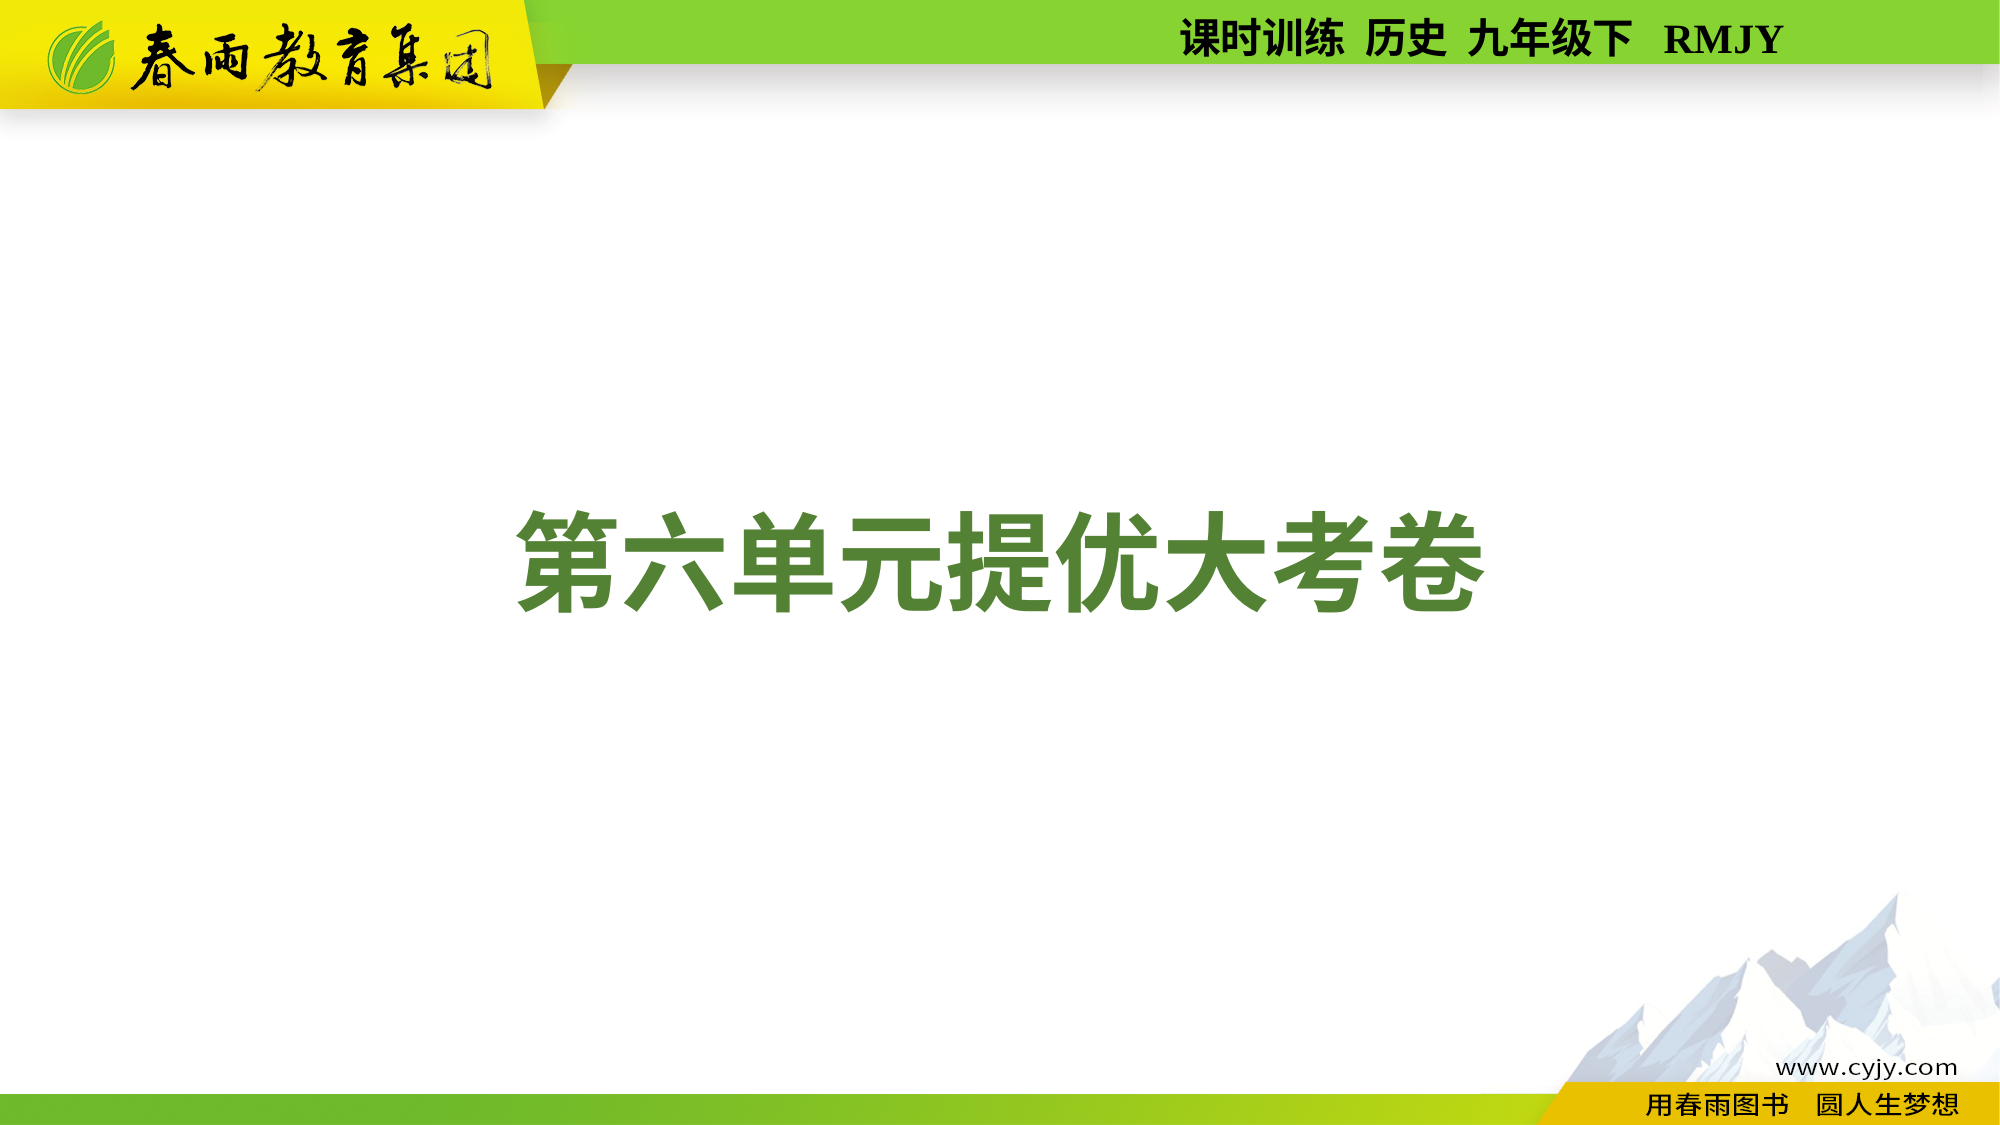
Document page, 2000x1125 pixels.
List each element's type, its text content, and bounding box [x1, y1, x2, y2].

picture [0, 0, 2000, 422]
text_box 第六单元提优大考卷 [0, 422, 2000, 633]
picture [0, 633, 2000, 1125]
